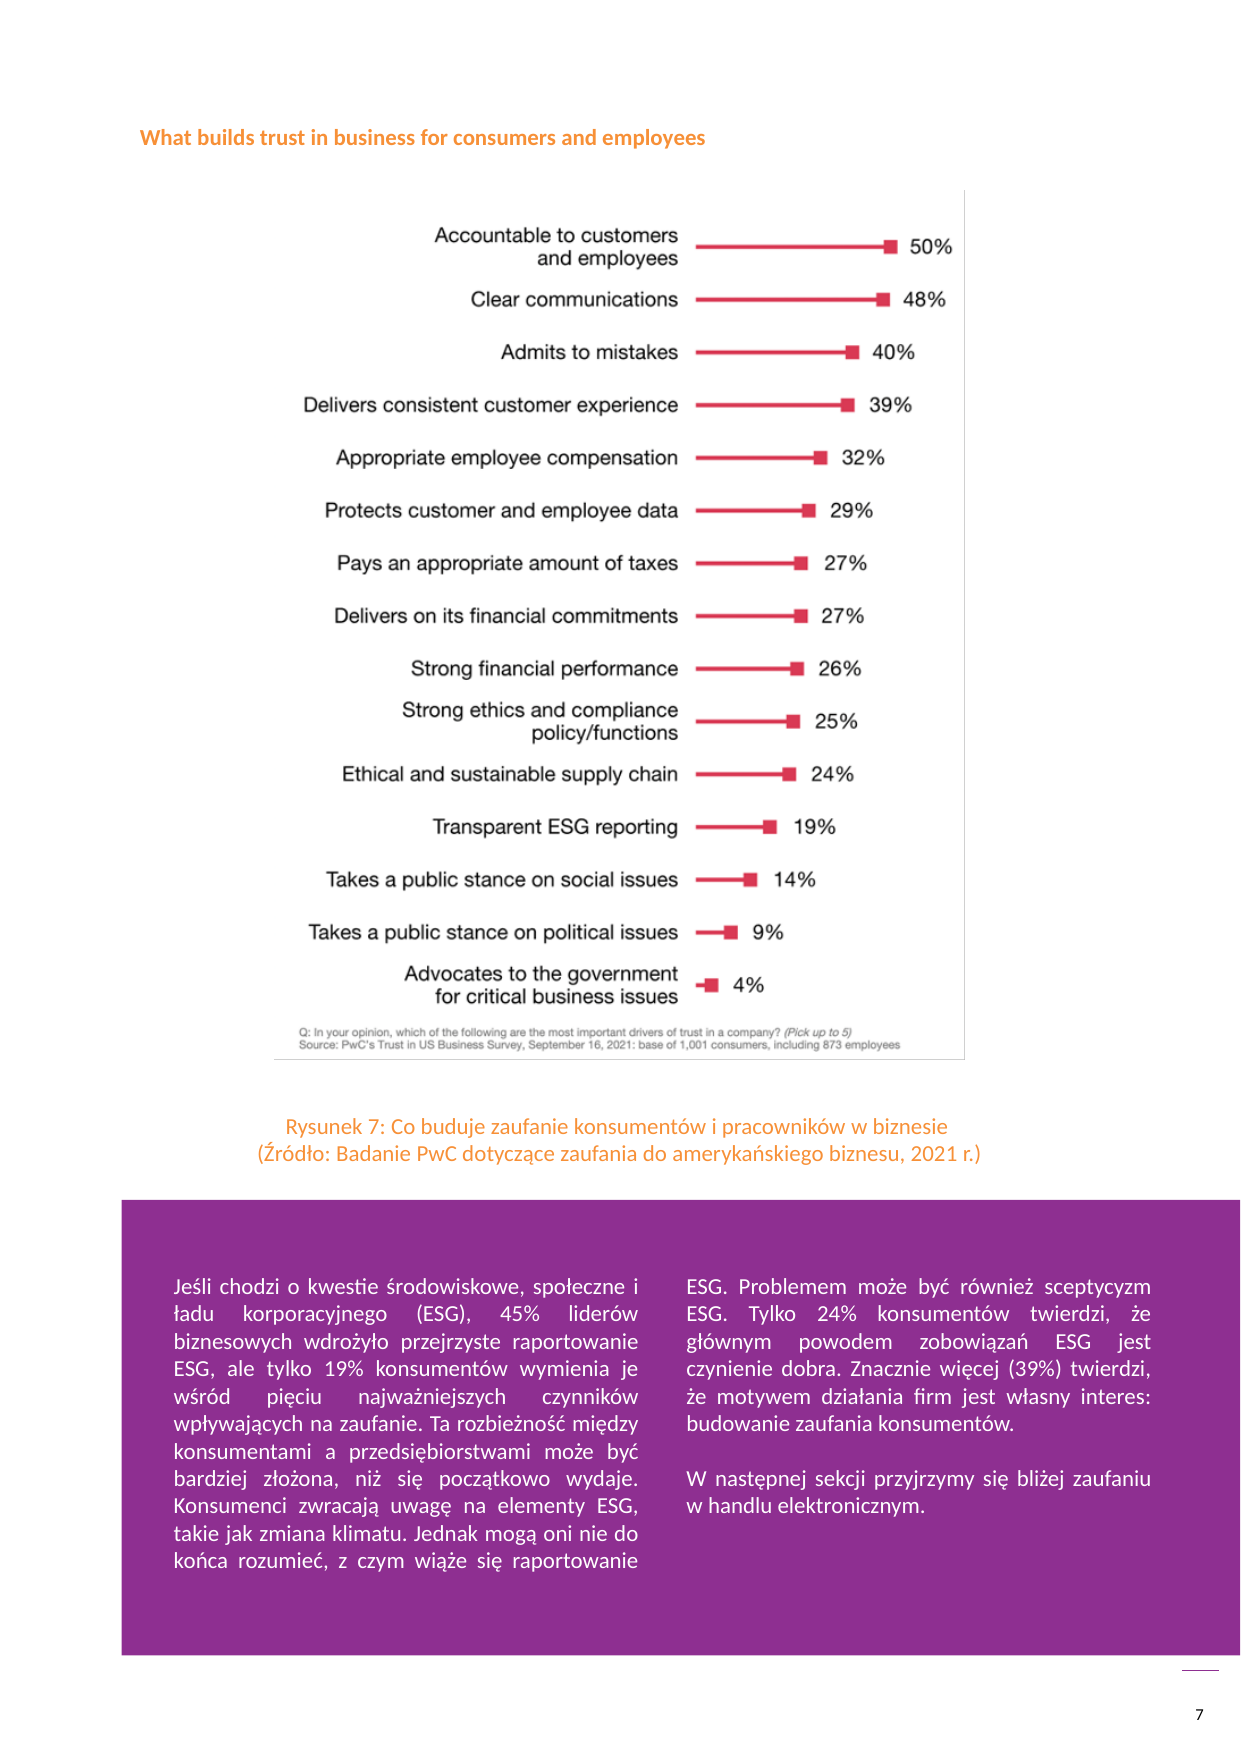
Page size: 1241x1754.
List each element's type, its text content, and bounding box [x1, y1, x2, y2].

text_box What builds trust in business for consumers and employees [124, 114, 1116, 207]
picture [274, 190, 966, 1061]
slide_number 7 [1170, 1692, 1229, 1736]
text_box [121, 1199, 1241, 1656]
text_box Rysunek 7: Co buduje zaufanie konsumentów i pracowników w biznesie (Źródło: Badanie PwC dotyczące zaufania do amerykańskiego biznesu, 2021 r.) [124, 1103, 1116, 1147]
text_box Jeśli chodzi o kwestie środowiskowe, społeczne i ładu korporacyjnego (ESG), 45% liderów biznesowych wdrożyło przejrzyste raportowanie ESG, ale tylko 19% konsumentów wymienia je wśród pięciu najważniejszych czynników wpływających na zaufanie. Ta rozbieżność między konsumentami a przedsiębiorstwami może być bardziej złożona, niż się początkowo wydaje. Konsumenci zwracają uwagę na elementy ESG, takie jak zmiana klimatu. Jednak mogą oni nie do końca rozumieć, z czym wiąże się raportowanie ESG. Problemem może być również sceptycyzm ESG. Tylko 24% konsumentów twierdzi, że głównym powodem zobowiązań ESG jest czynienie dobra. Znacznie więcej (39%) twierdzi, że motywem działania firm jest własny interes: budowanie zaufania konsumentów. W następnej sekcji przyjrzymy się bliżej zaufaniu w handlu elektronicznym. [158, 1264, 1167, 1587]
